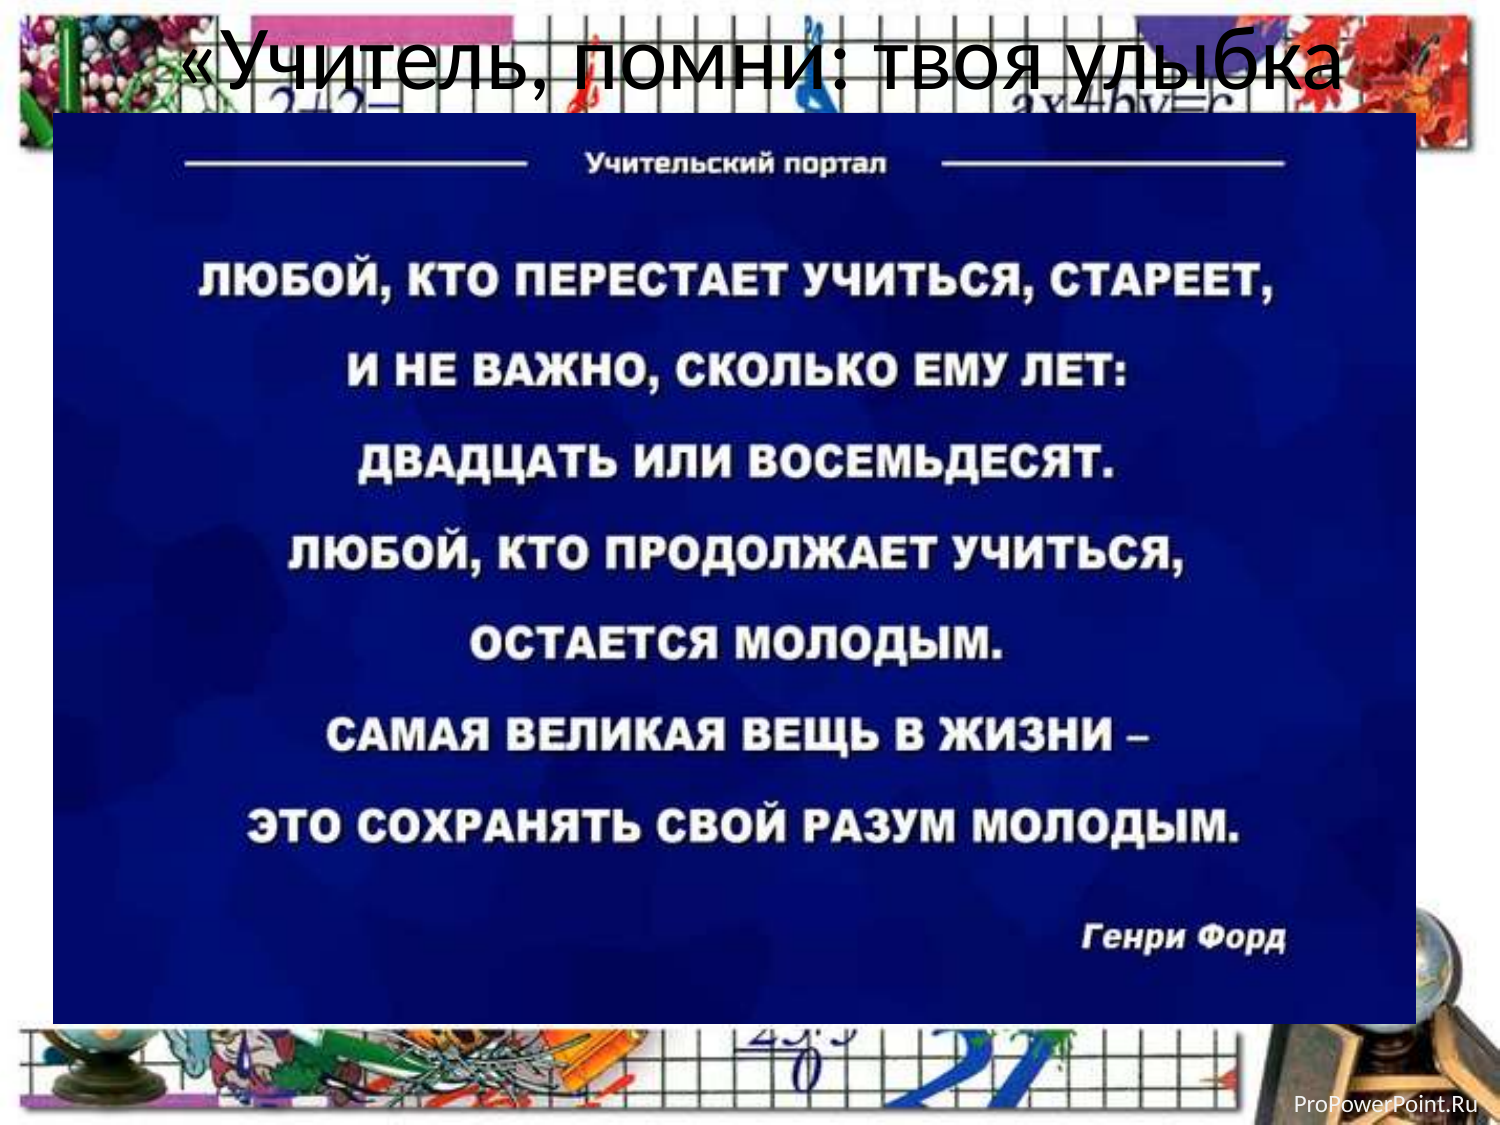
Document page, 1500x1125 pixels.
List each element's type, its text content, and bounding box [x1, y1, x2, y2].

title «Учитель, помни: твоя улыбка стоит тысячу слов!» (Ушинский) [74, 44, 1426, 233]
picture [0, 0, 1500, 1125]
